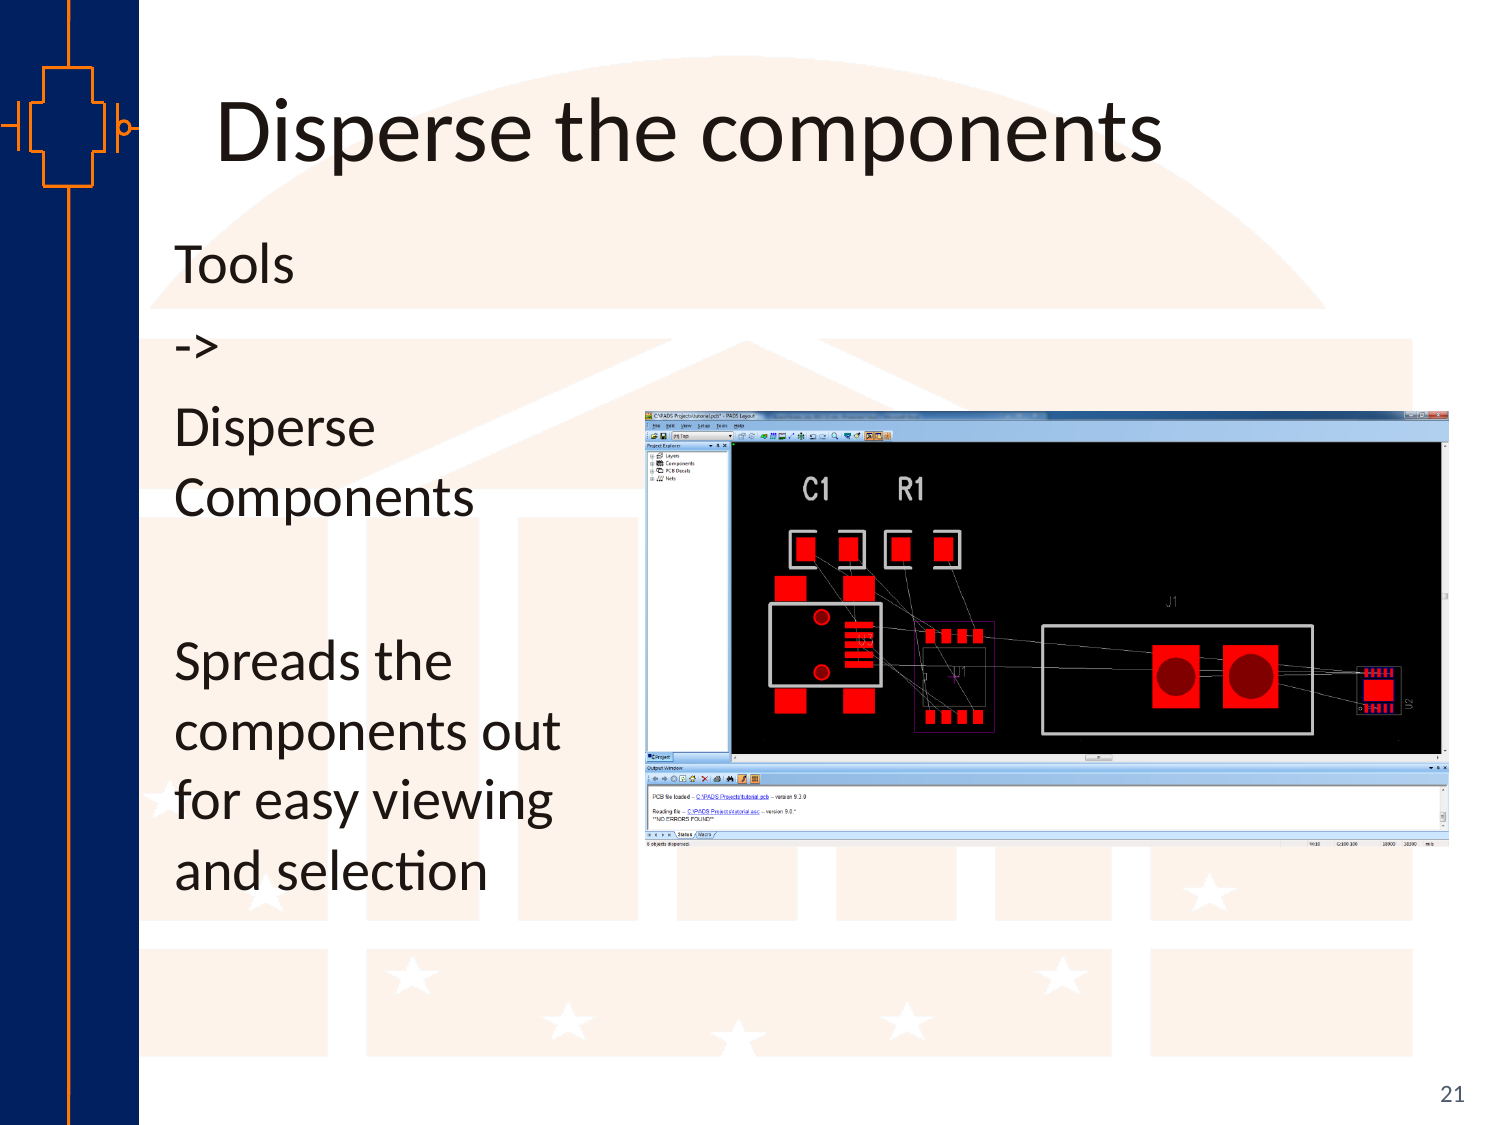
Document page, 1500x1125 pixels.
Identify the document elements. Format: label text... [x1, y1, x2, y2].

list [645, 411, 1450, 847]
list Tools -> Disperse Components Spreads the components out for easy viewing and selection [159, 217, 631, 938]
slide_number 21 [1425, 1062, 1488, 1123]
title Disperse the components [200, 0, 1388, 188]
